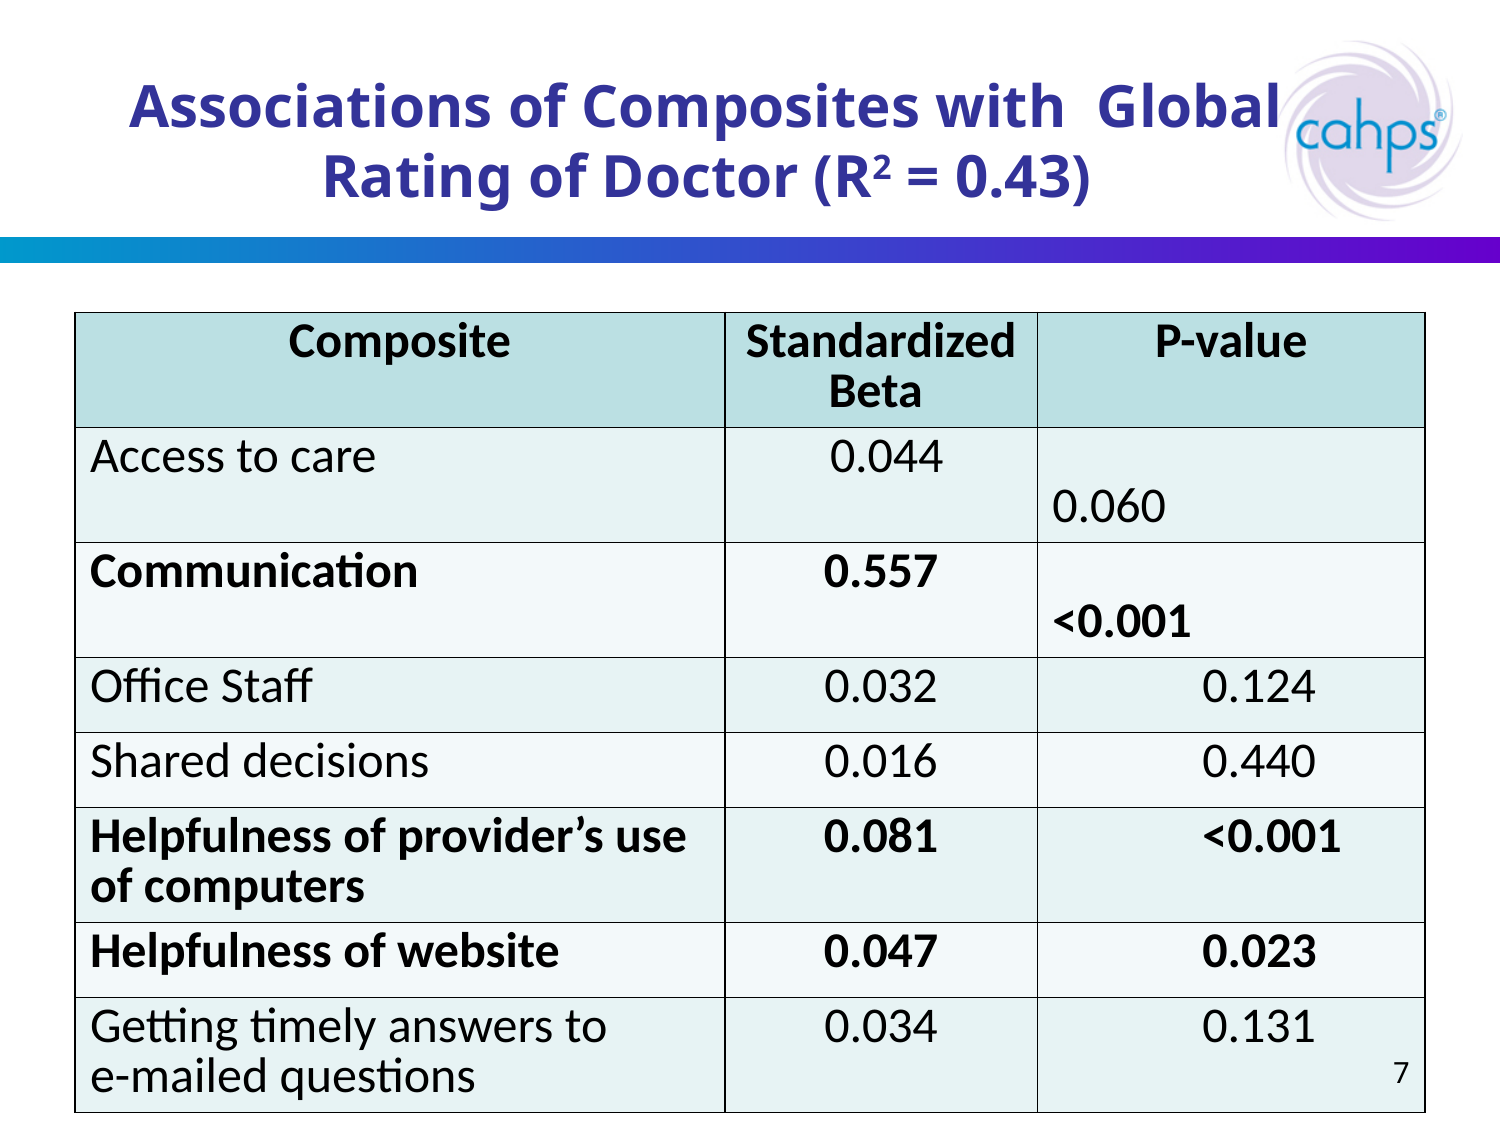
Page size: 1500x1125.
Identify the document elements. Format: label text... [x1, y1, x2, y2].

table_cell 0.131 [1038, 998, 1424, 1112]
table_cell <0.001 [1038, 543, 1424, 657]
table_cell 0.124 [1038, 658, 1424, 732]
table_cell 0.047 [726, 923, 1037, 997]
title Associations of Composites with Global Rating of Doctor (R2 = 0.43) [75, 45, 1338, 233]
table_header Composite [76, 313, 724, 427]
table_header P-value [1038, 313, 1424, 427]
table_cell Communication [76, 543, 724, 657]
picture [1338, 124, 1347, 145]
table_cell Office Staff [76, 658, 724, 732]
picture [1275, 37, 1463, 225]
table_cell Helpfulness of website [76, 923, 724, 997]
table_cell 0.016 [726, 733, 1037, 807]
table_cell Getting timely answers to e-mailed questions [76, 998, 724, 1112]
table_cell 0.557 [726, 543, 1037, 657]
table_cell 0.081 [726, 808, 1037, 922]
table_cell 0.034 [726, 998, 1037, 1112]
table_cell 0.023 [1038, 923, 1424, 997]
table_header StandardizedBeta [726, 313, 1037, 427]
slide_number 7 [1074, 1046, 1425, 1125]
table_cell 0.060 [1038, 428, 1424, 542]
table_cell Helpfulness of provider’s use of computers [76, 808, 724, 922]
table_cell <0.001 [1038, 808, 1424, 922]
table_cell Shared decisions [76, 733, 724, 807]
table_cell 0.044 [726, 428, 1037, 542]
table_cell Access to care [76, 428, 724, 542]
table_cell 0.440 [1038, 733, 1424, 807]
table_cell 0.032 [726, 658, 1037, 732]
